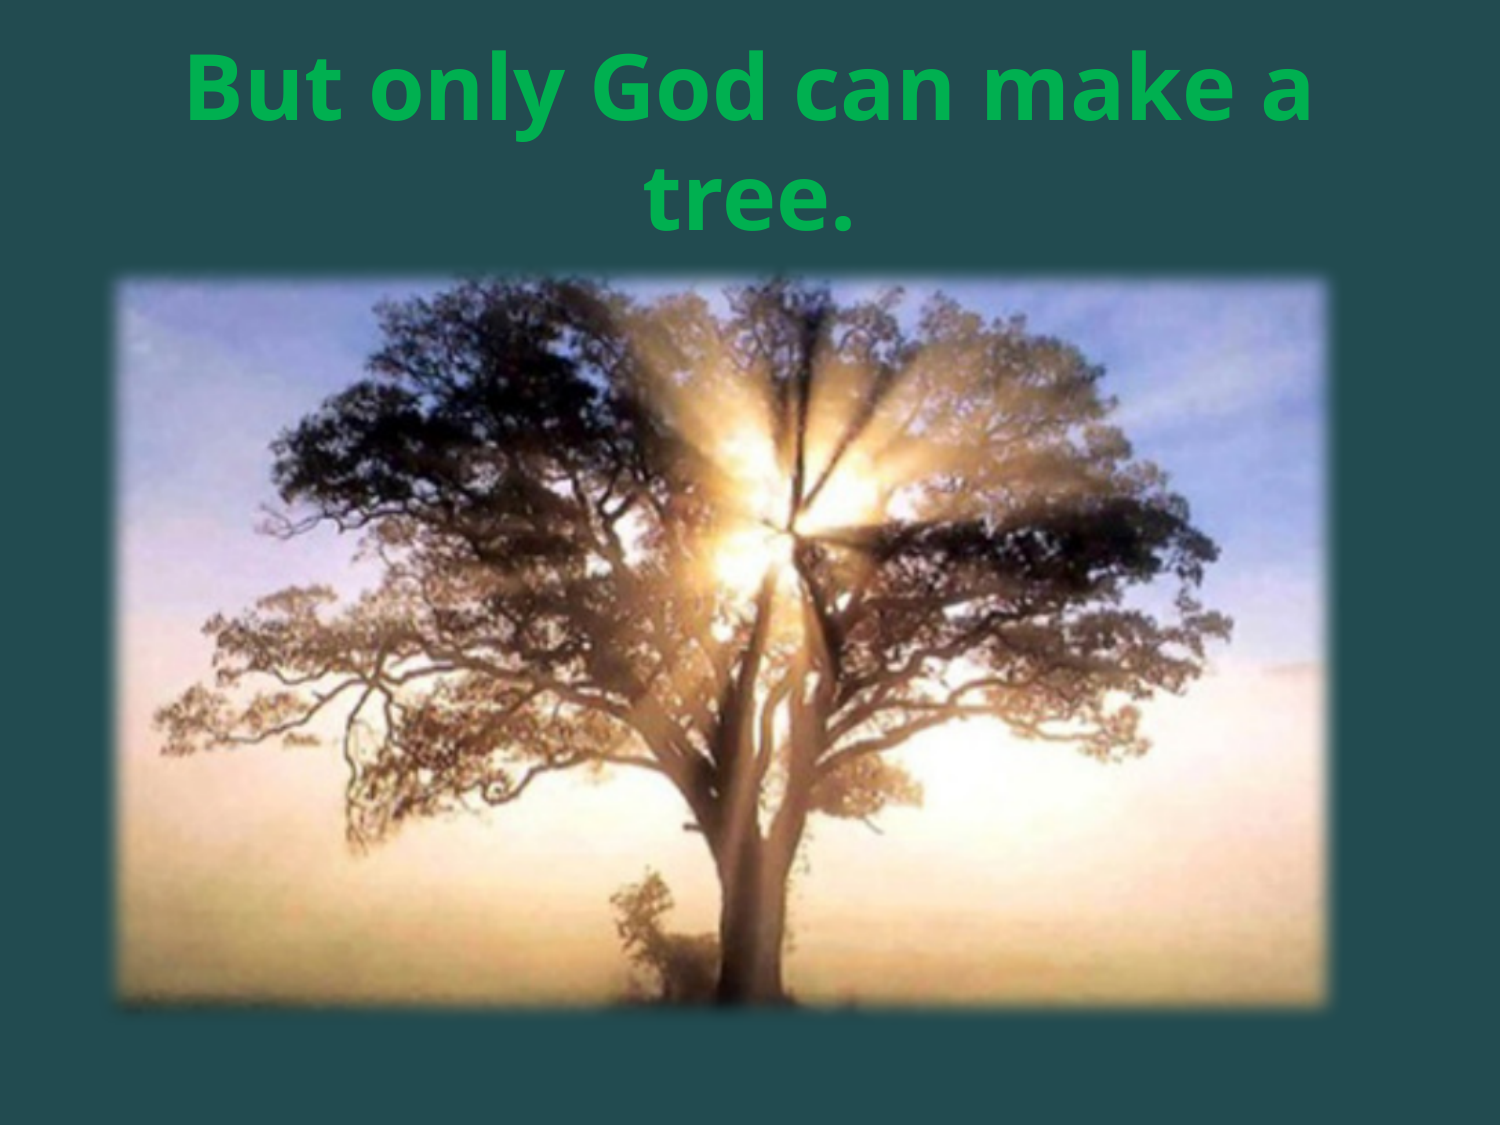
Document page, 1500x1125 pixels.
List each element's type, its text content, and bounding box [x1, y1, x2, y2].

picture [99, 262, 1346, 1026]
title But only God can make a tree. [74, 44, 1426, 233]
